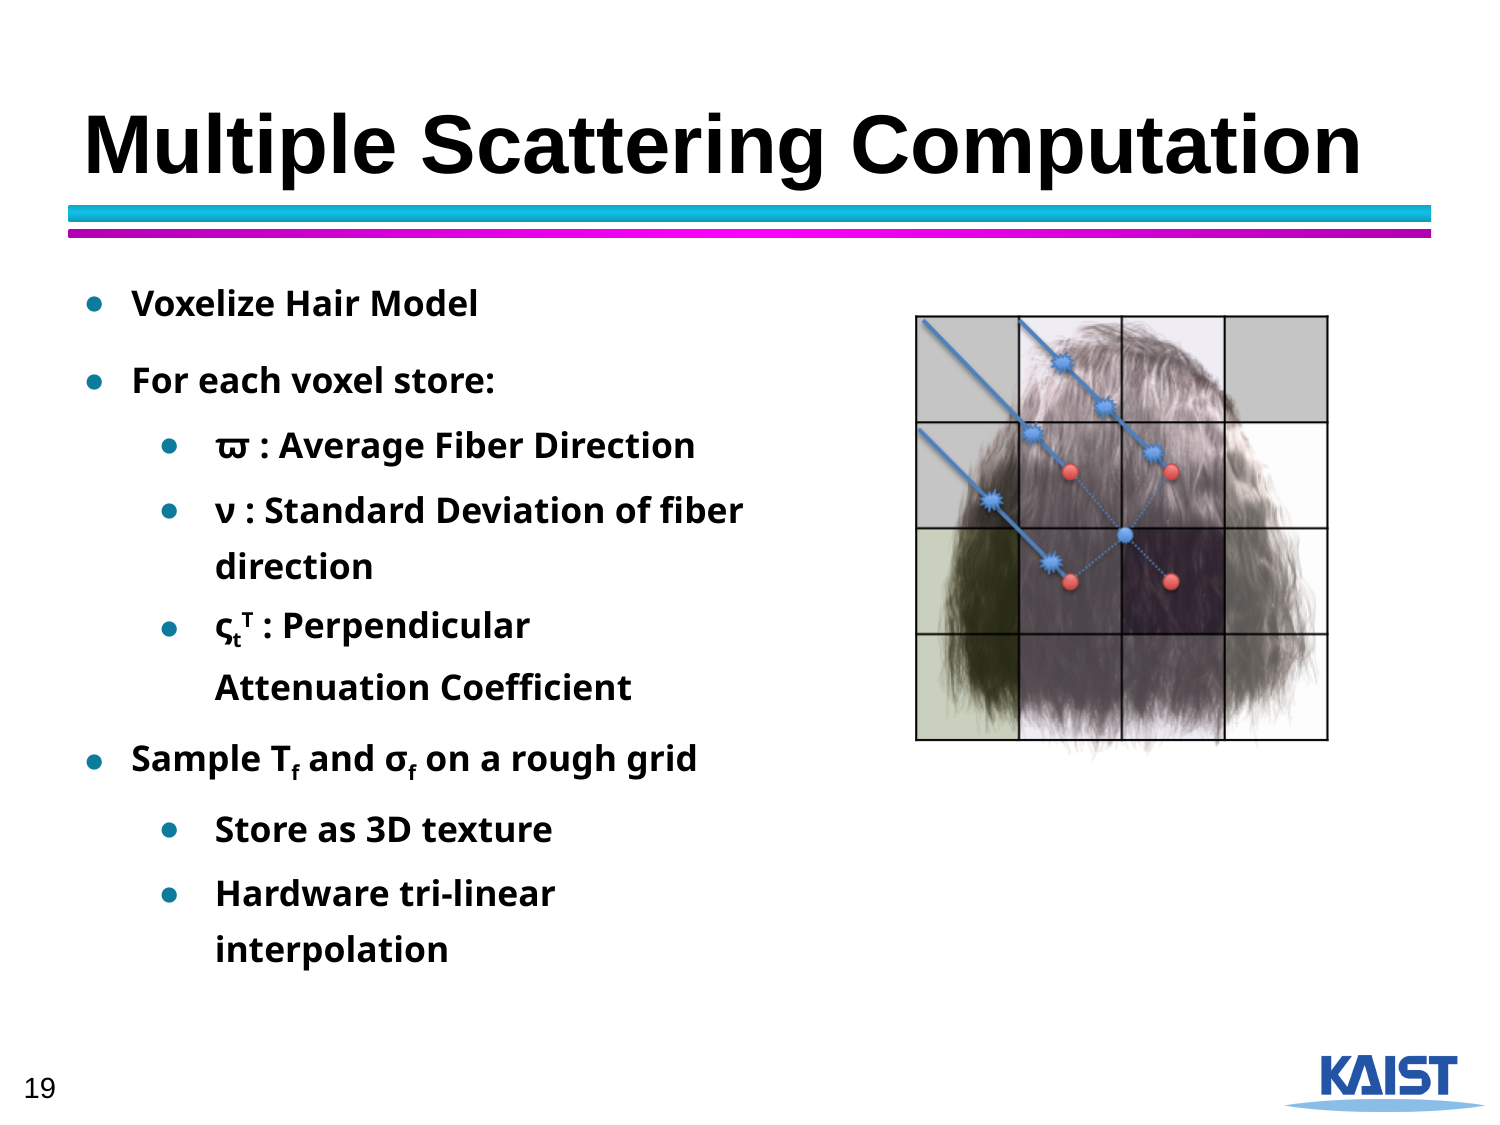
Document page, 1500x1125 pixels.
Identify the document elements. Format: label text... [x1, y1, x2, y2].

picture [1284, 1055, 1485, 1112]
title Multiple Scattering Computation [68, 48, 1428, 199]
picture [876, 300, 1348, 772]
list Voxelize Hair Model For each voxel store: ϖ : Average Fiber Direction ν : Standard Deviation of fiber direction ςtΤ : Perpendicular Attenuation Coefficient Sample Tf and σf on a rough grid Store as 3D texture Hardware tri-linear interpolation [68, 259, 764, 1093]
